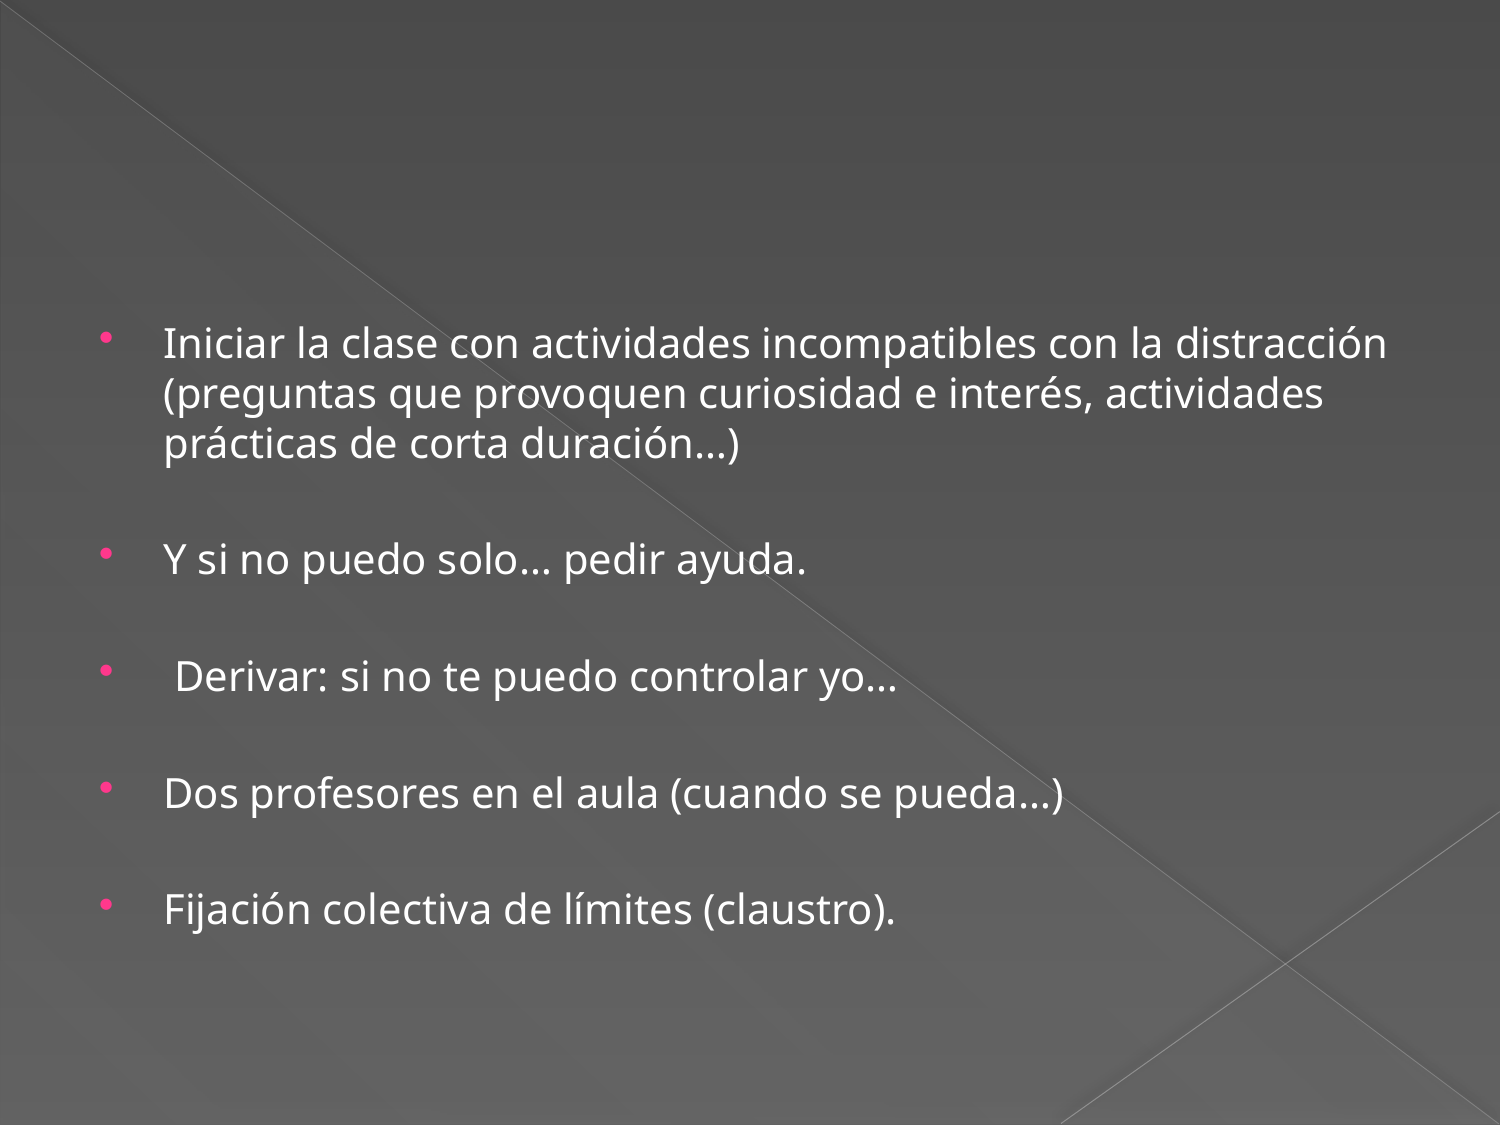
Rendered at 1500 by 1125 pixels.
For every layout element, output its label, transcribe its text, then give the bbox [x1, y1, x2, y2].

list Iniciar la clase con actividades incompatibles con la distracción (preguntas que provoquen curiosidad e interés, actividades prácticas de corta duración…) Y si no puedo solo… pedir ayuda. Derivar: si no te puedo controlar yo… Dos profesores en el aula (cuando se pueda…) Fijación colectiva de límites (claustro). [74, 308, 1426, 1060]
